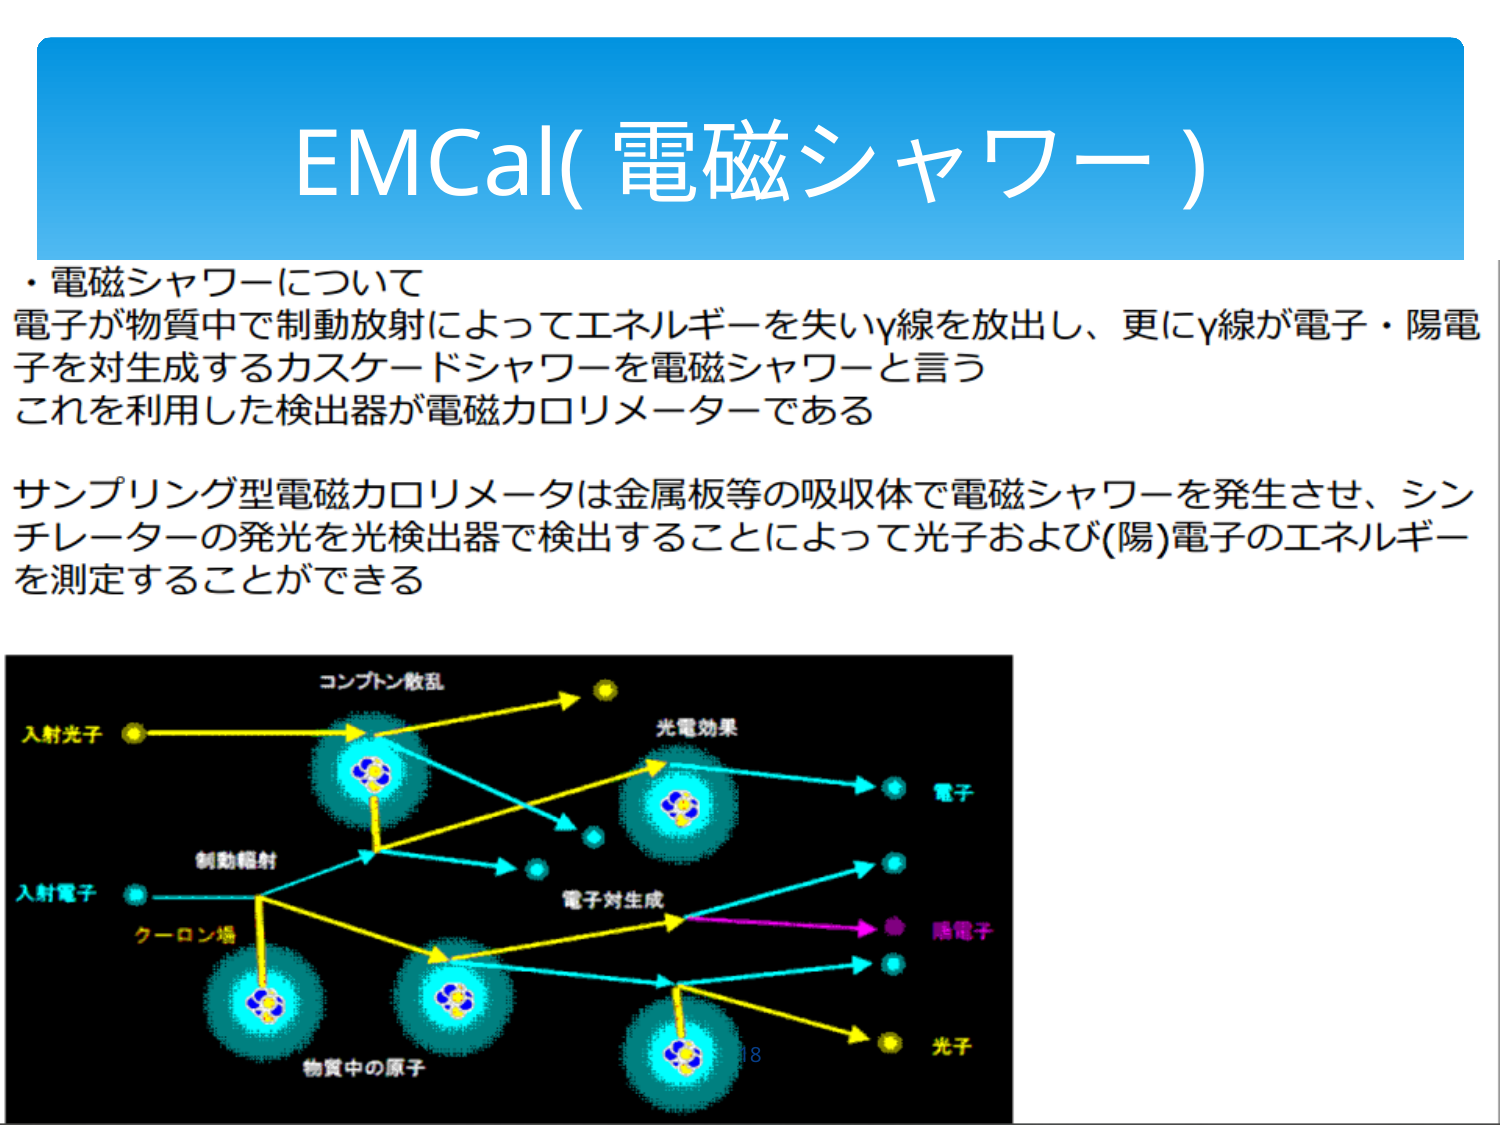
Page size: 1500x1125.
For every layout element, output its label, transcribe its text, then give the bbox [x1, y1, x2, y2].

title EMCal(電磁シャワー) [75, 55, 1425, 258]
picture [0, 260, 1500, 1125]
